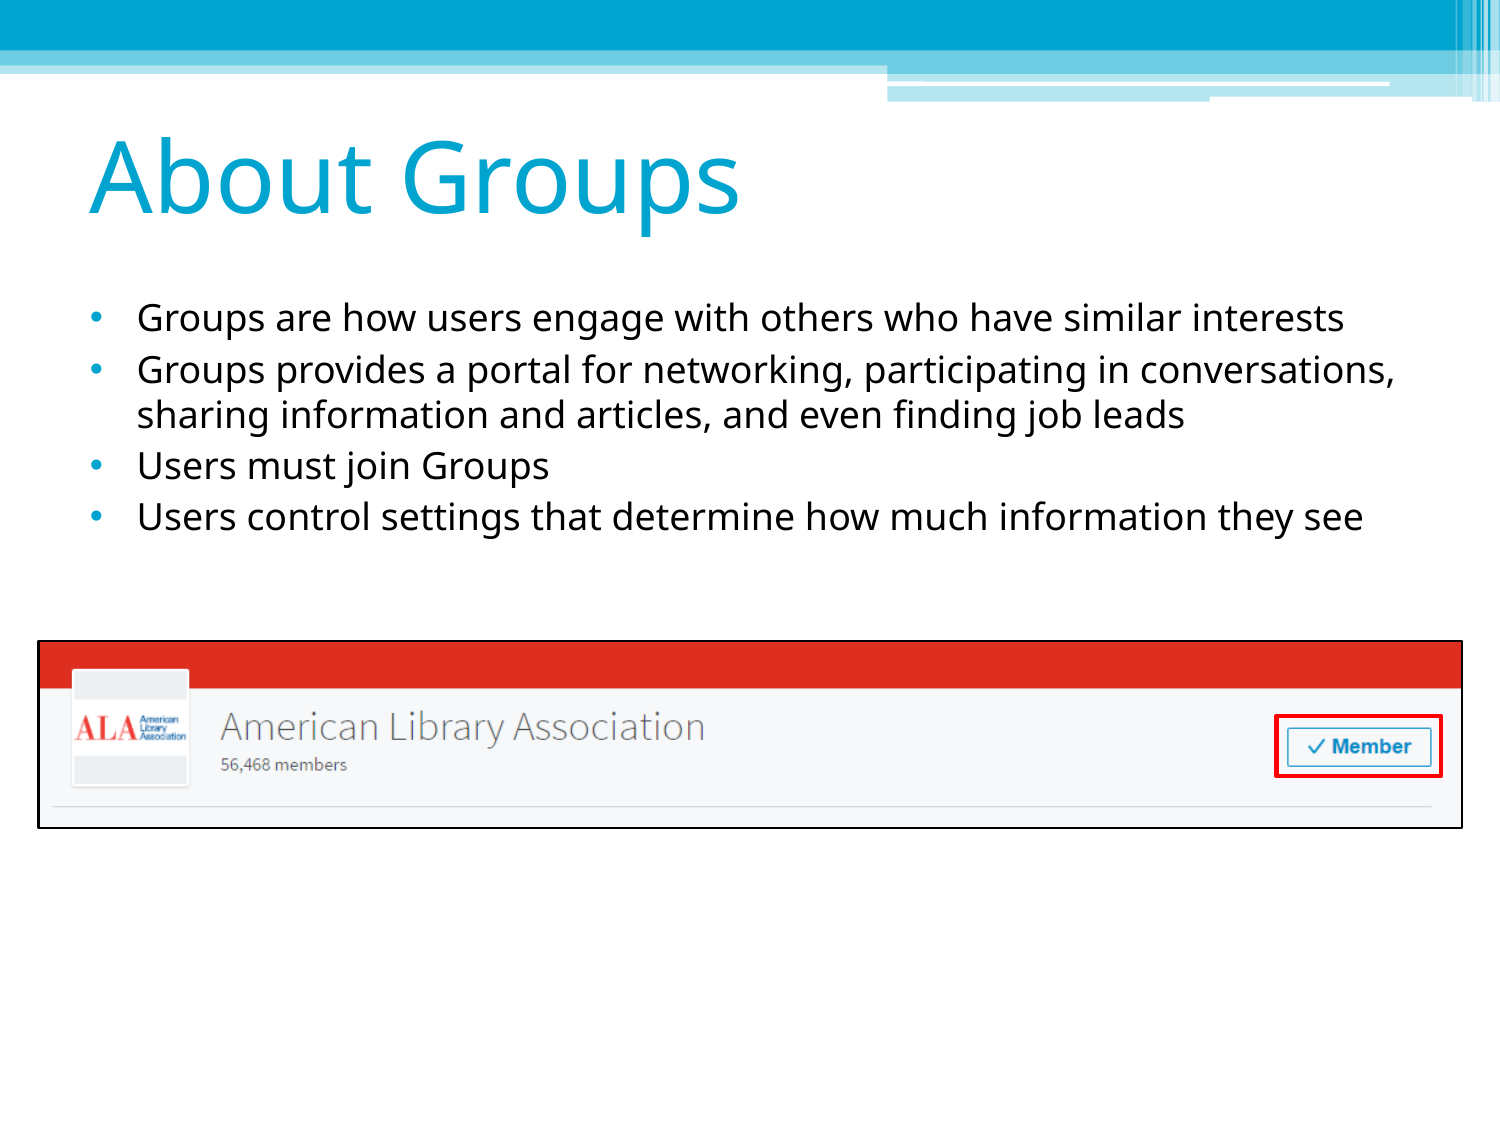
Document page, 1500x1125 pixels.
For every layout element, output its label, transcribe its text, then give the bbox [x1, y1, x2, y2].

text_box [39, 642, 1461, 827]
title About Groups [75, 85, 1425, 261]
text_box Groups are how users engage with others who have similar interests Groups provides a portal for networking, participating in conversations, sharing information and articles, and even finding job leads Users must join Groups Users control settings that determine how much information they see [74, 286, 1425, 546]
